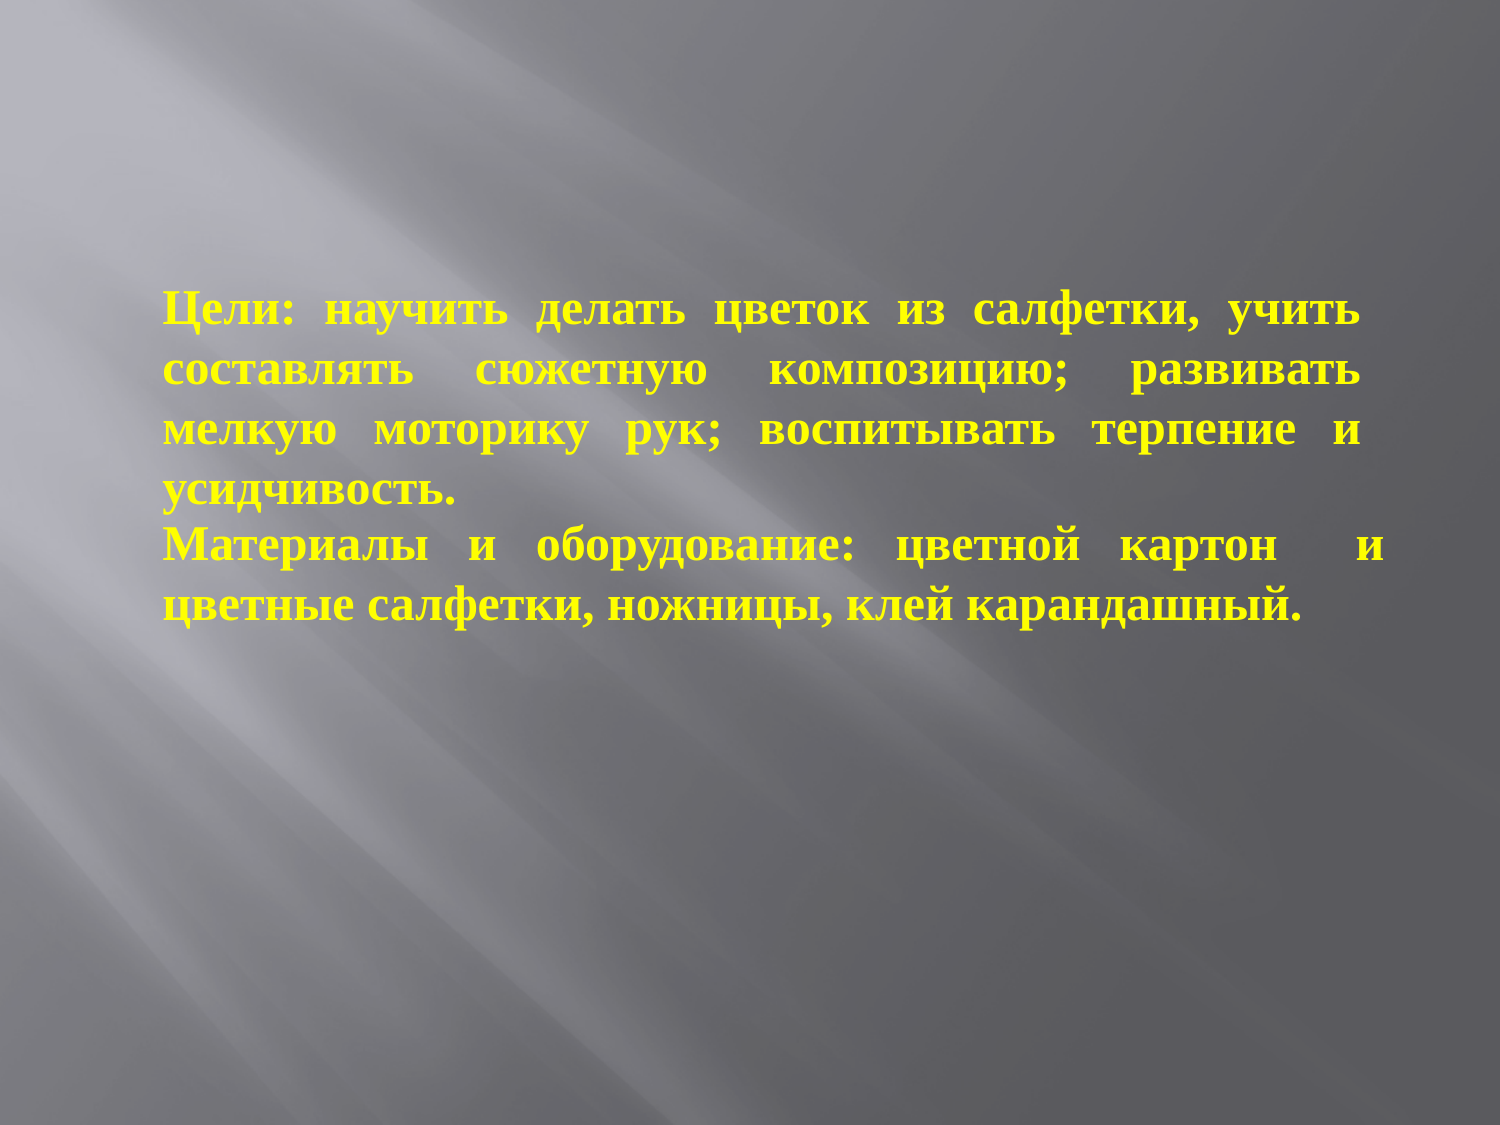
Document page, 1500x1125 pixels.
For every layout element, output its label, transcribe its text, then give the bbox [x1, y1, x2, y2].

text_box Цели: научить делать цветок из салфетки, учить составлять сюжетную композицию; развивать мелкую моторику рук; воспитывать терпение и усидчивость. [147, 267, 1376, 503]
text_box Материалы и оборудование: цветной картон и цветные салфетки, ножницы, клей карандашный. [147, 503, 1400, 639]
title [69, 224, 1420, 525]
